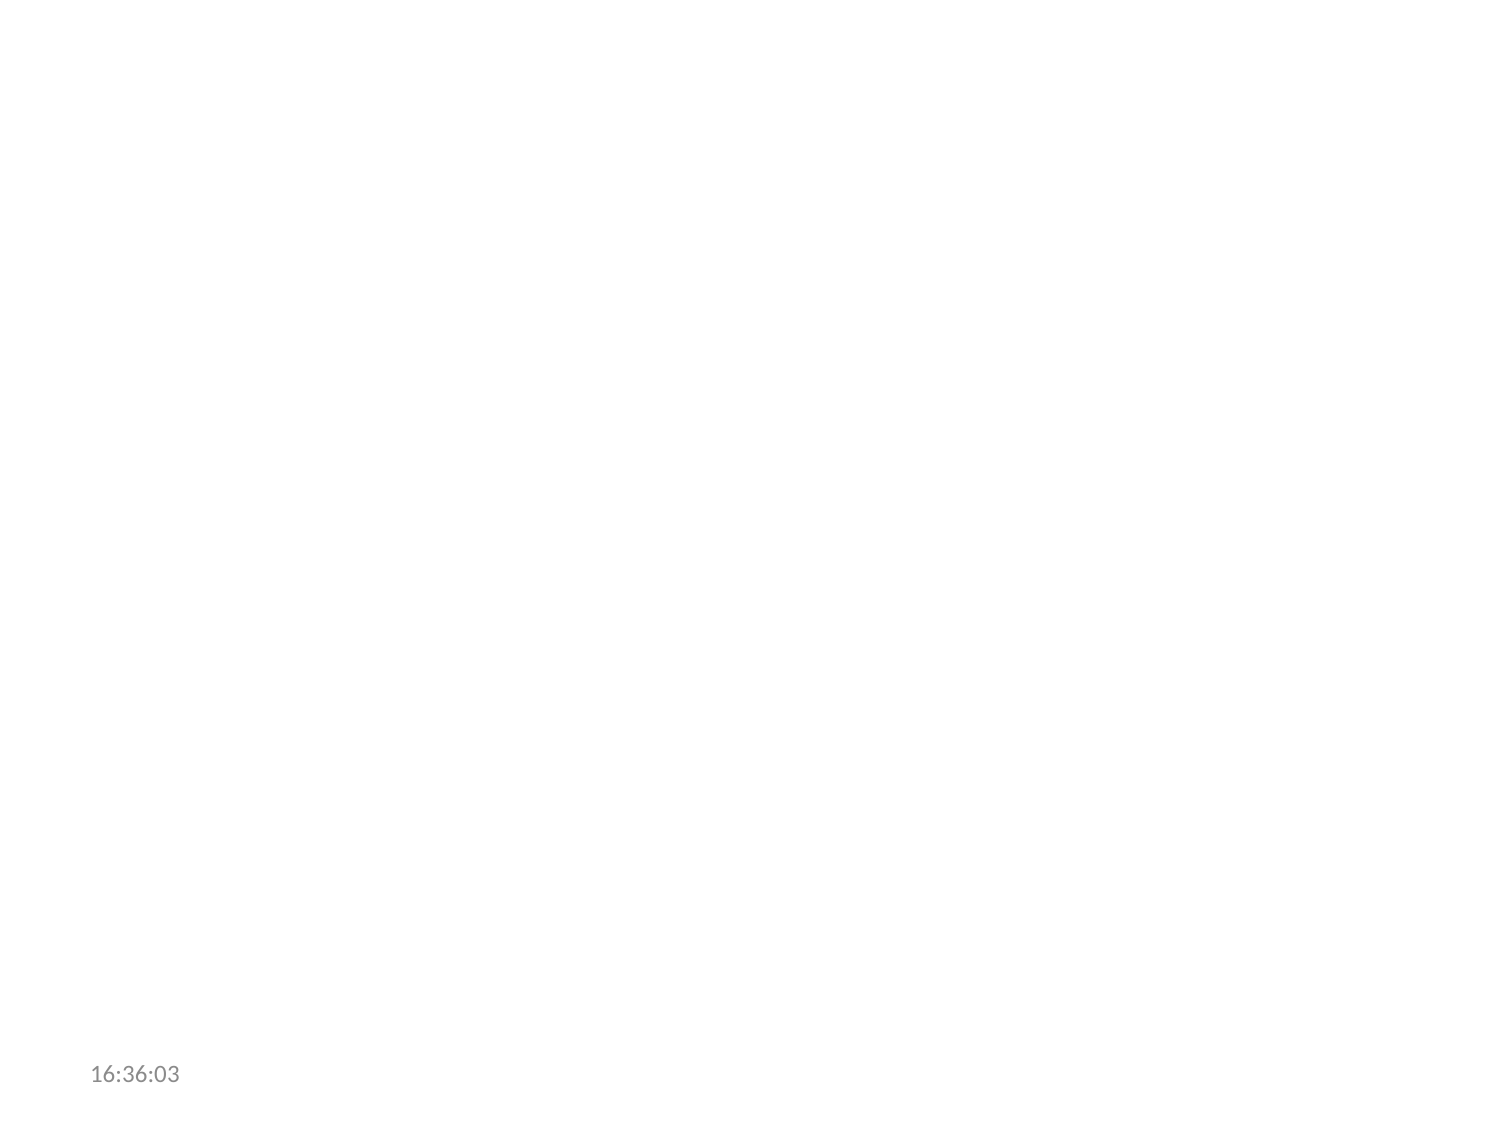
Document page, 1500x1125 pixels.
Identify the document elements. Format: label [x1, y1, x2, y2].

slide_number [75, 1042, 425, 1103]
